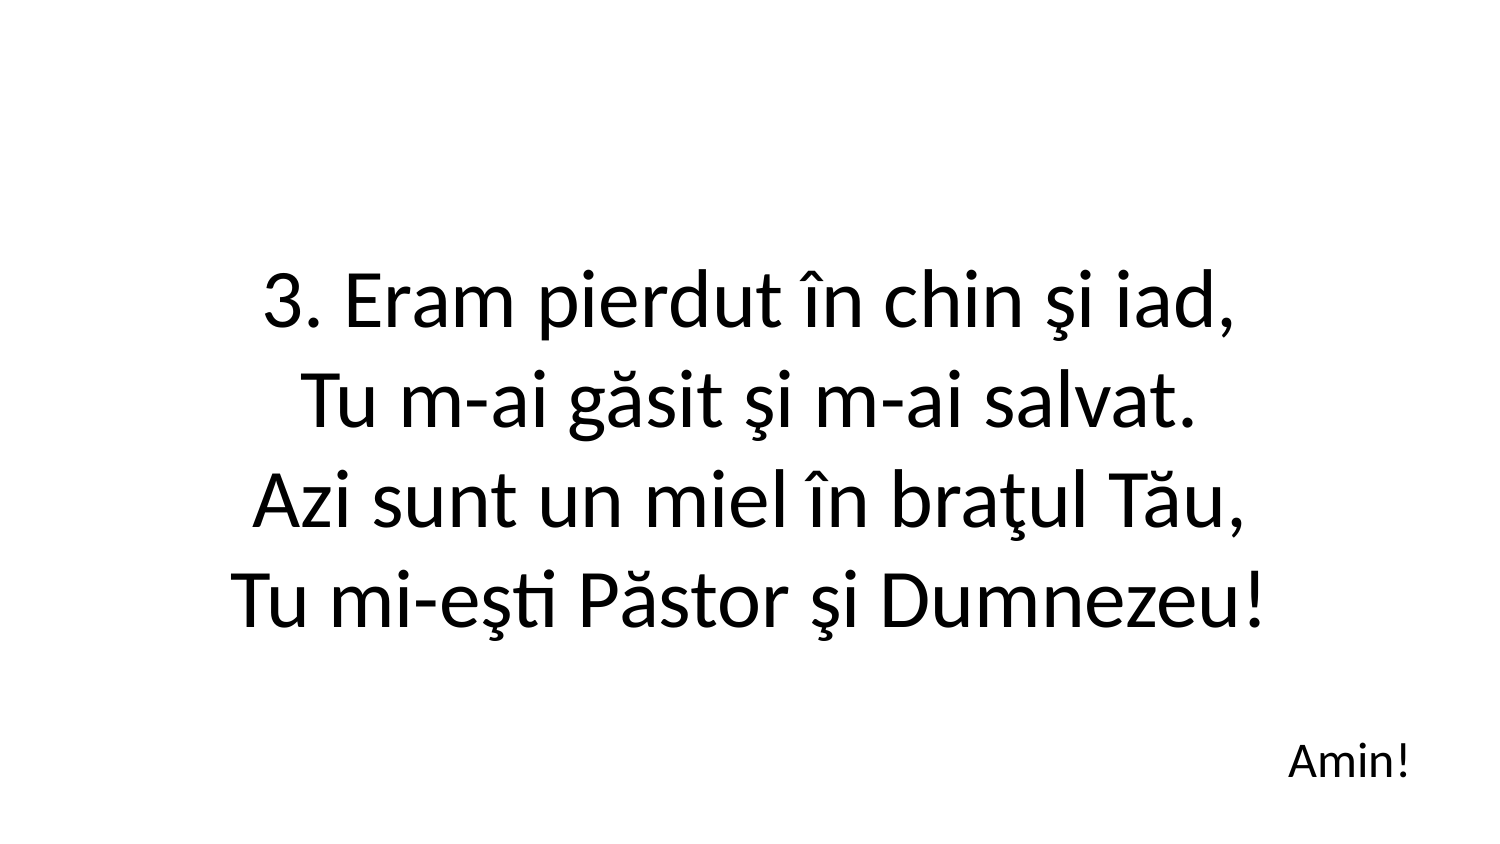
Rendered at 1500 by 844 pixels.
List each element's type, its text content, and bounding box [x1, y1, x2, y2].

text_box Amin! [1273, 674, 1427, 795]
text_box 3. Eram pierdut în chin şi iad, Tu m-ai găsit şi m-ai salvat. Azi sunt un miel în braţul Tău, Tu mi-eşti Păstor şi Dumnezeu! [215, 192, 1285, 652]
